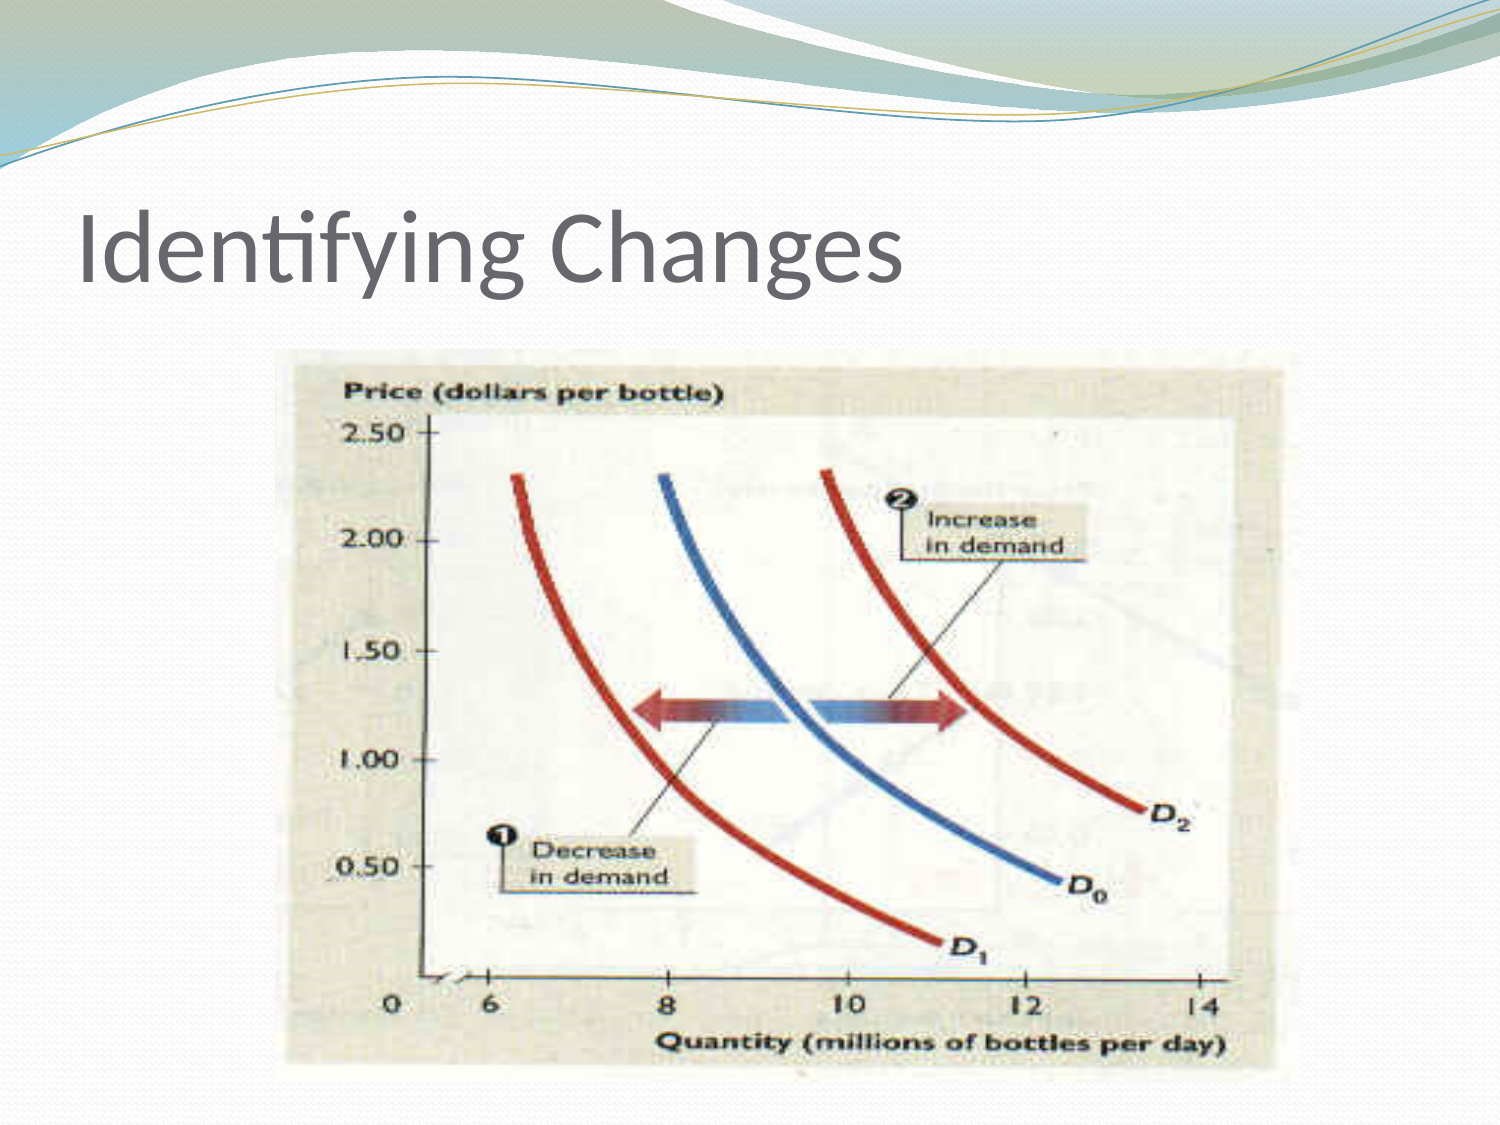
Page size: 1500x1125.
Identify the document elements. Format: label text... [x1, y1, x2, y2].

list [274, 349, 1301, 1082]
title Identifying Changes [75, 115, 1425, 303]
